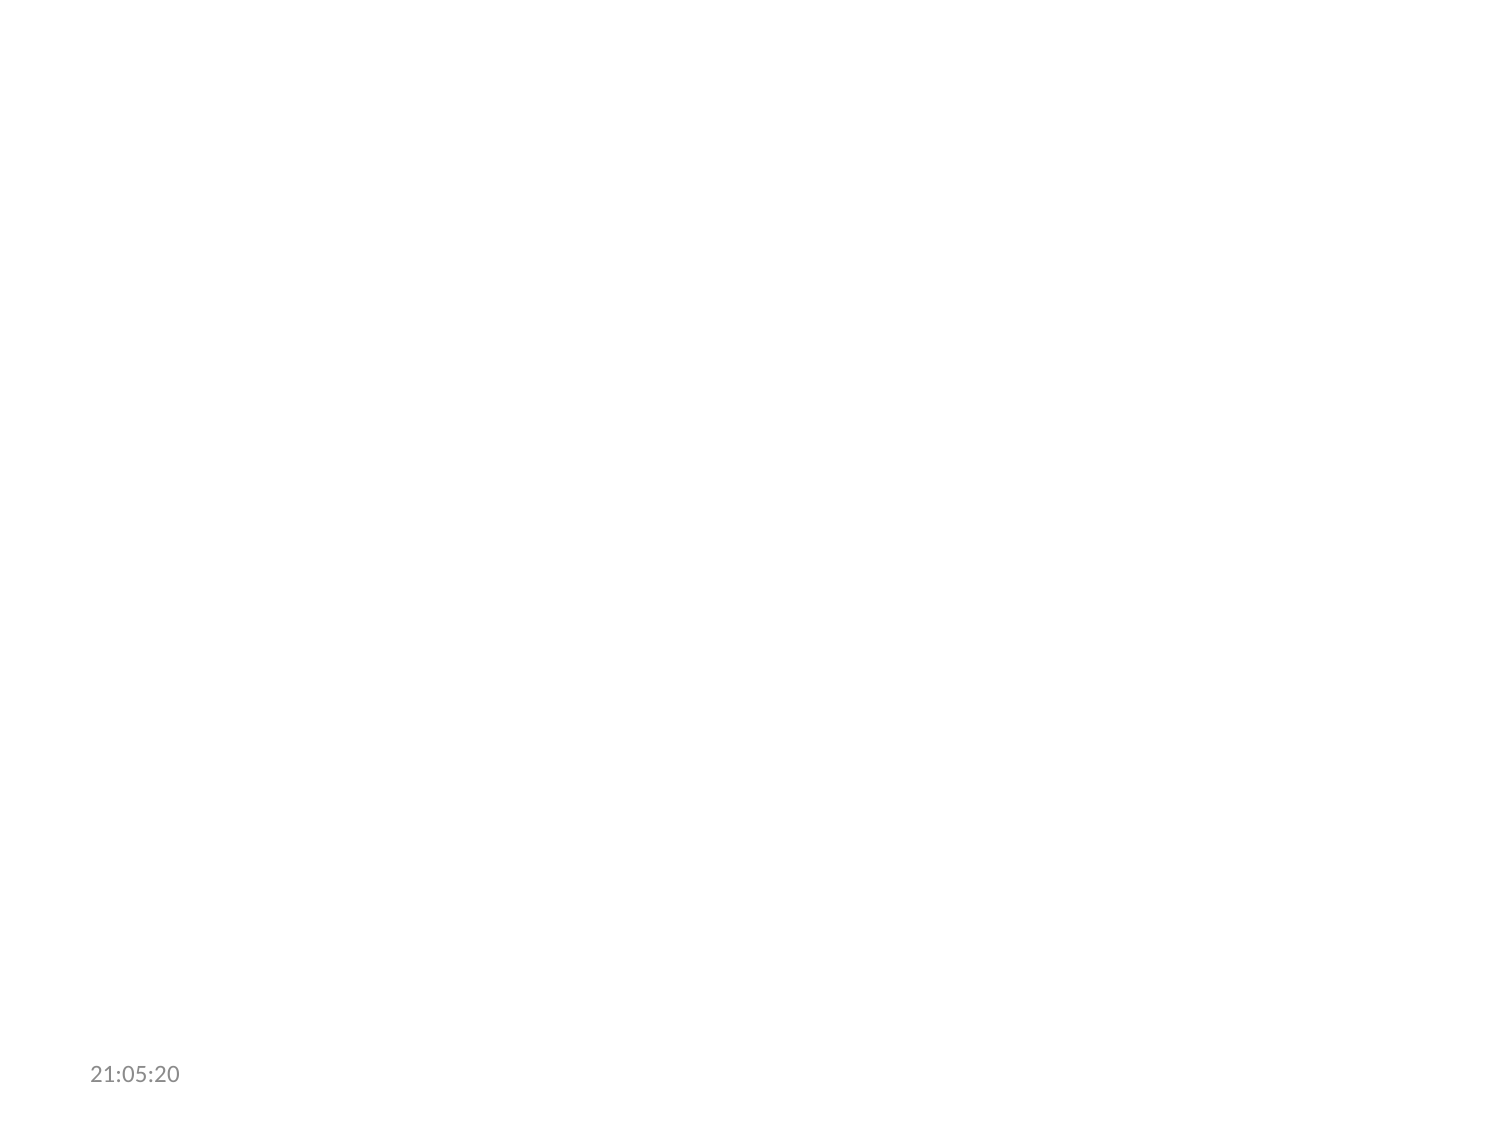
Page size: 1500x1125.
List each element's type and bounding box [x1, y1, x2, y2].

slide_number [75, 1042, 425, 1103]
